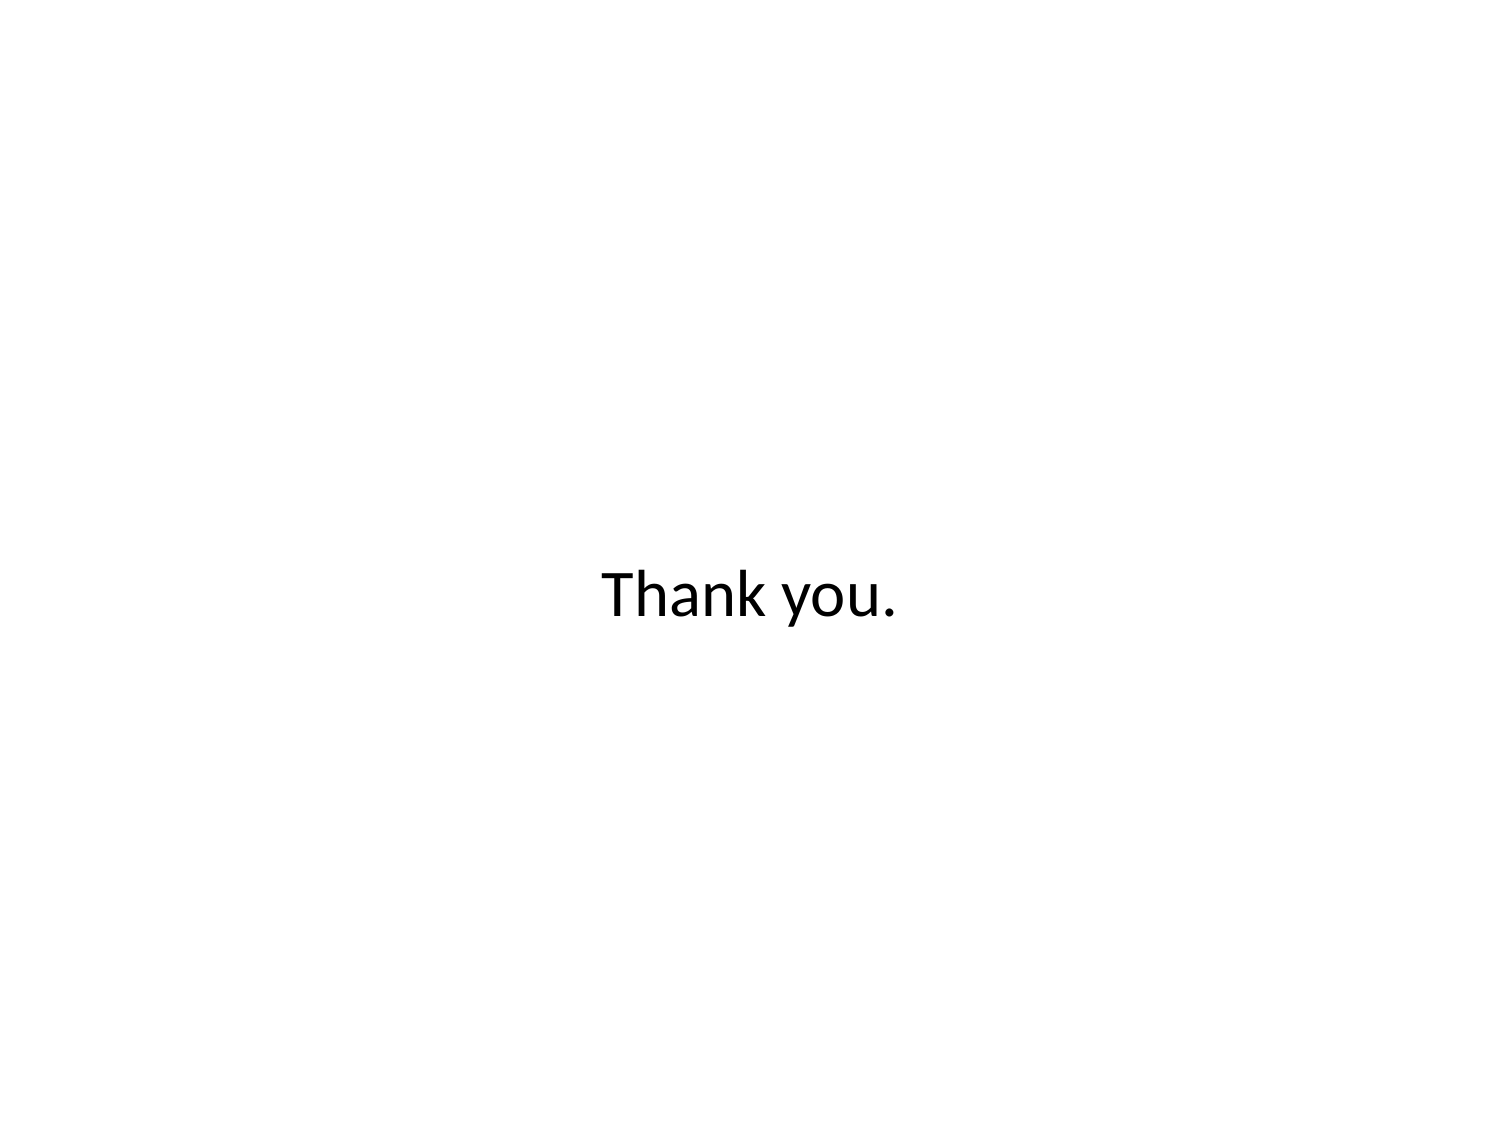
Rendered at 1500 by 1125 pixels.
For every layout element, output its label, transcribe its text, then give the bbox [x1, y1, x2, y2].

list Thank you. [75, 262, 1425, 1005]
